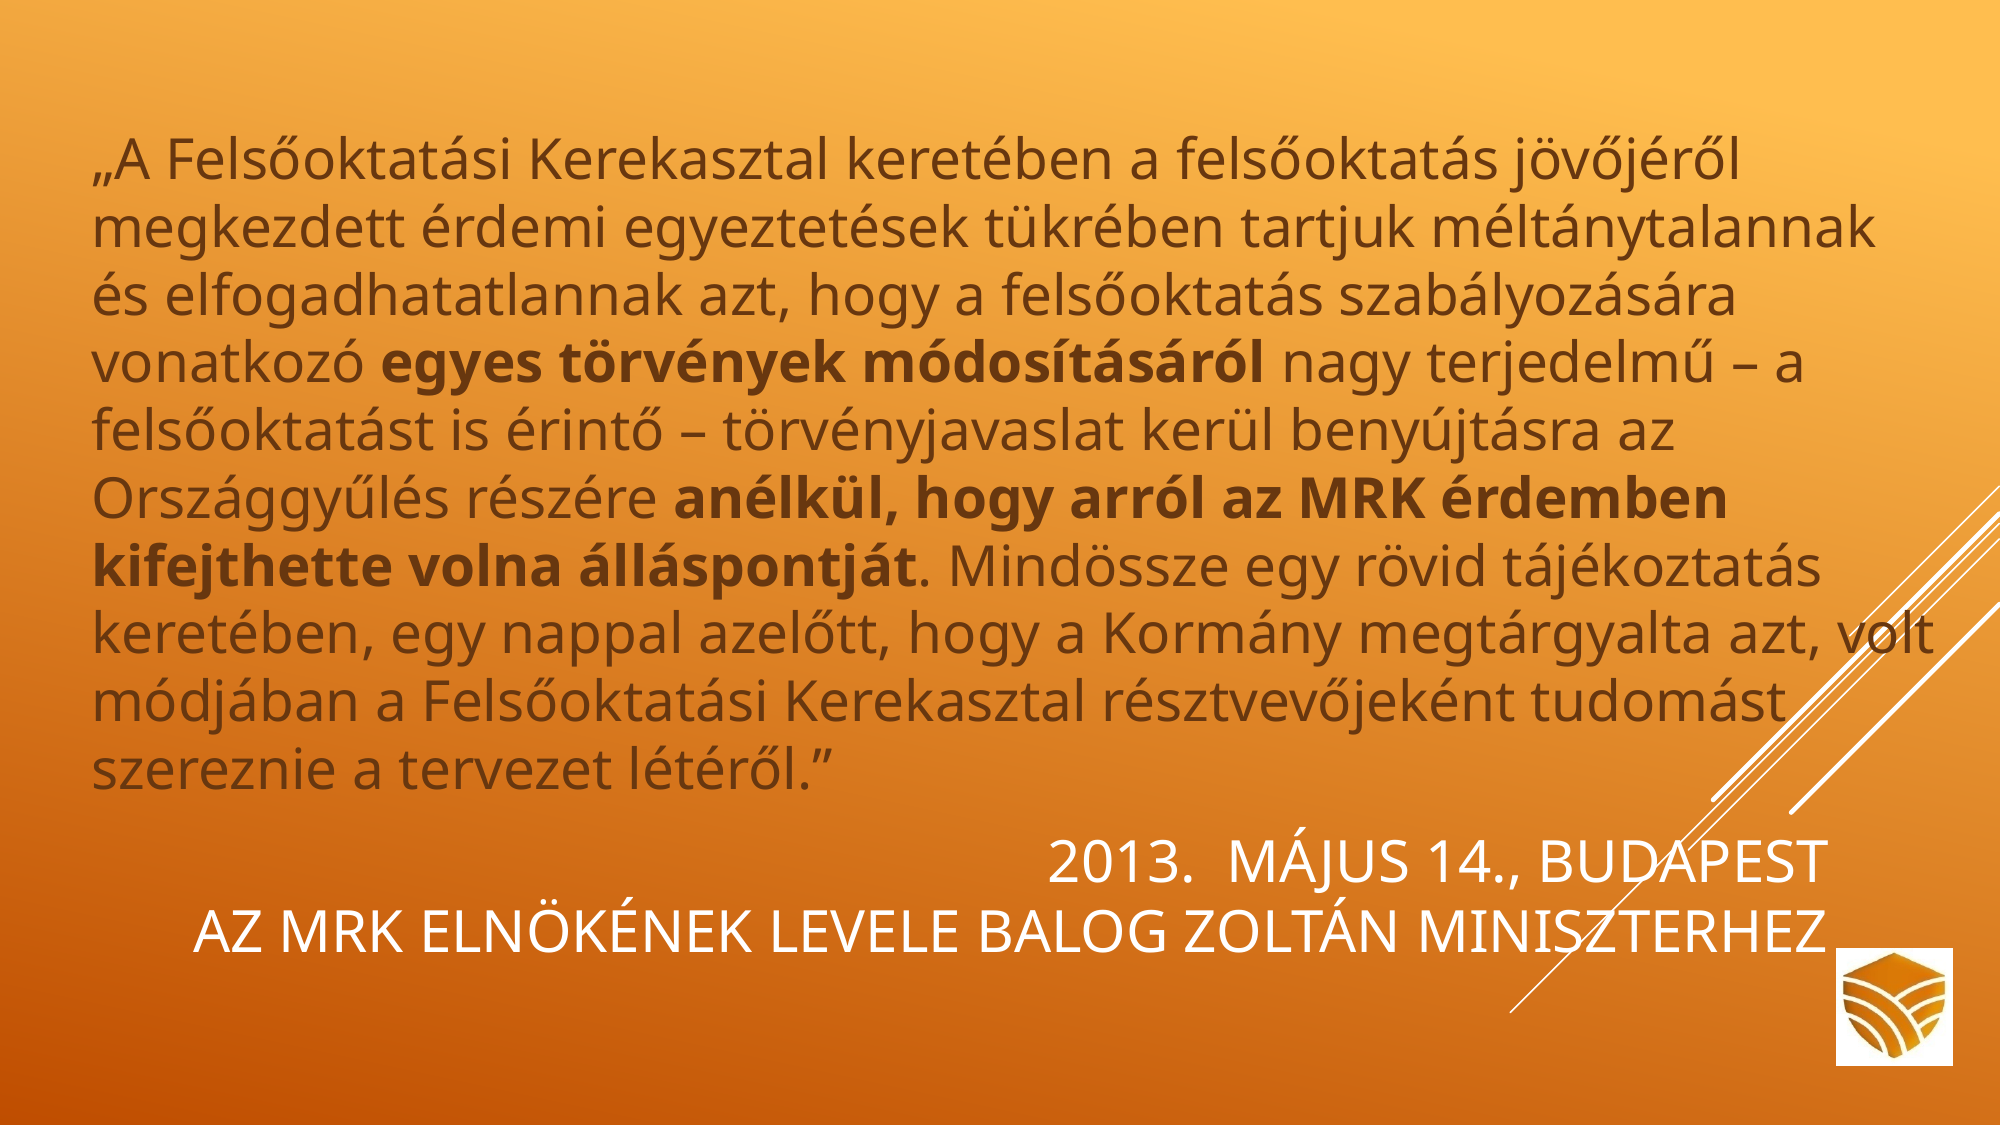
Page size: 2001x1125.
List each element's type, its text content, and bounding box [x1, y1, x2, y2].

list „A Felsőoktatási Kerekasztal keretében a felsőoktatás jövőjéről megkezdett érdemi egyeztetések tükrében tartjuk méltánytalannak és elfogadhatatlannak azt, hogy a felsőoktatás szabályozására vonatkozó egyes törvények módosításáról nagy terjedelmű – a felsőoktatást is érintő – törvényjavaslat kerül benyújtásra az Országgyűlés részére anélkül, hogy arról az MRK érdemben kifejthette volna álláspontját. Mindössze egy rövid tájékoztatás keretében, egy nappal azelőtt, hogy a Kormány megtárgyalta azt, volt módjában a Felsőoktatási Kerekasztal résztvevőjeként tudomást szereznie a tervezet létéről.” [30, 112, 1962, 812]
picture [1836, 947, 1954, 1066]
title 2013. május 14., Budapest Az MRK elnökének levele Balog Zoltán miniszterhez [30, 812, 1845, 1018]
